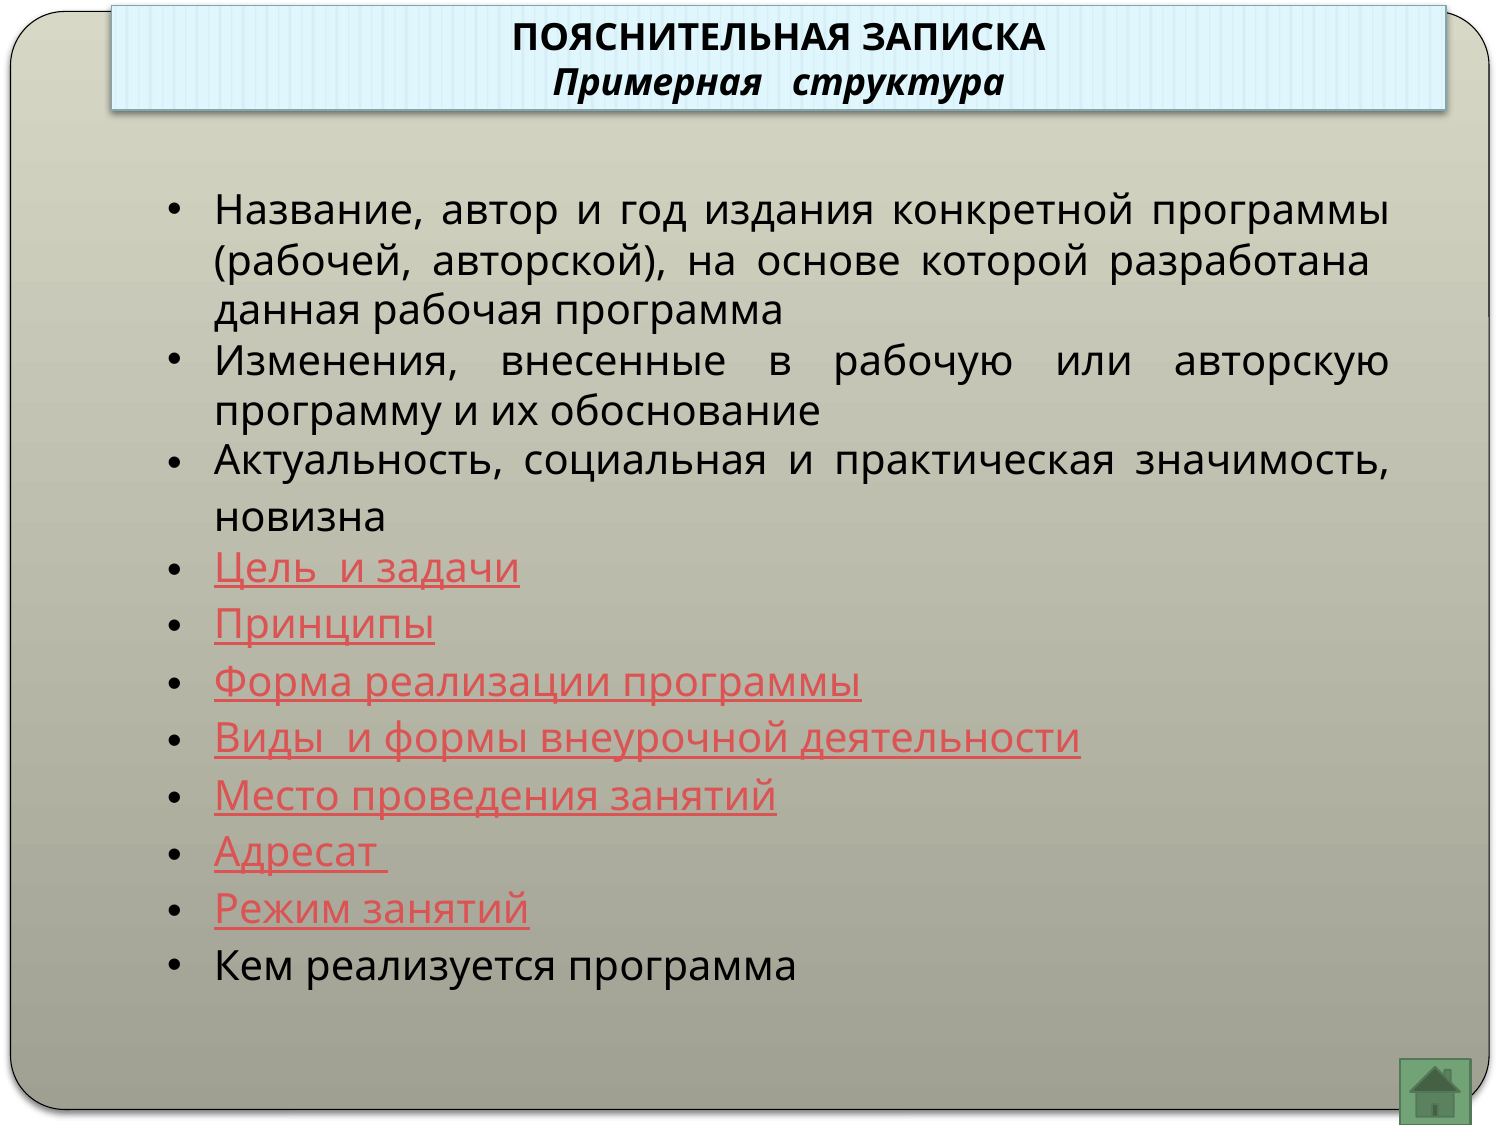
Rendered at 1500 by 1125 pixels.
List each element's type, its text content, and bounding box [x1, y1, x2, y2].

text_box [1399, 1058, 1472, 1125]
text_box ПОЯСНИТЕЛЬНАЯ ЗАПИСКА Примерная структура [111, 5, 1447, 111]
text_box Название, автор и год издания конкретной программы (рабочей, авторской), на основе которой разработана данная рабочая программа Изменения, внесенные в рабочую или авторскую программу и их обоснование Актуальность, социальная и практическая значимость, новизна Цель и задачи Принципы Форма реализации программы Виды и формы внеурочной деятельности Место проведения занятий Адресат Режим занятий Кем реализуется программа [152, 175, 1406, 997]
